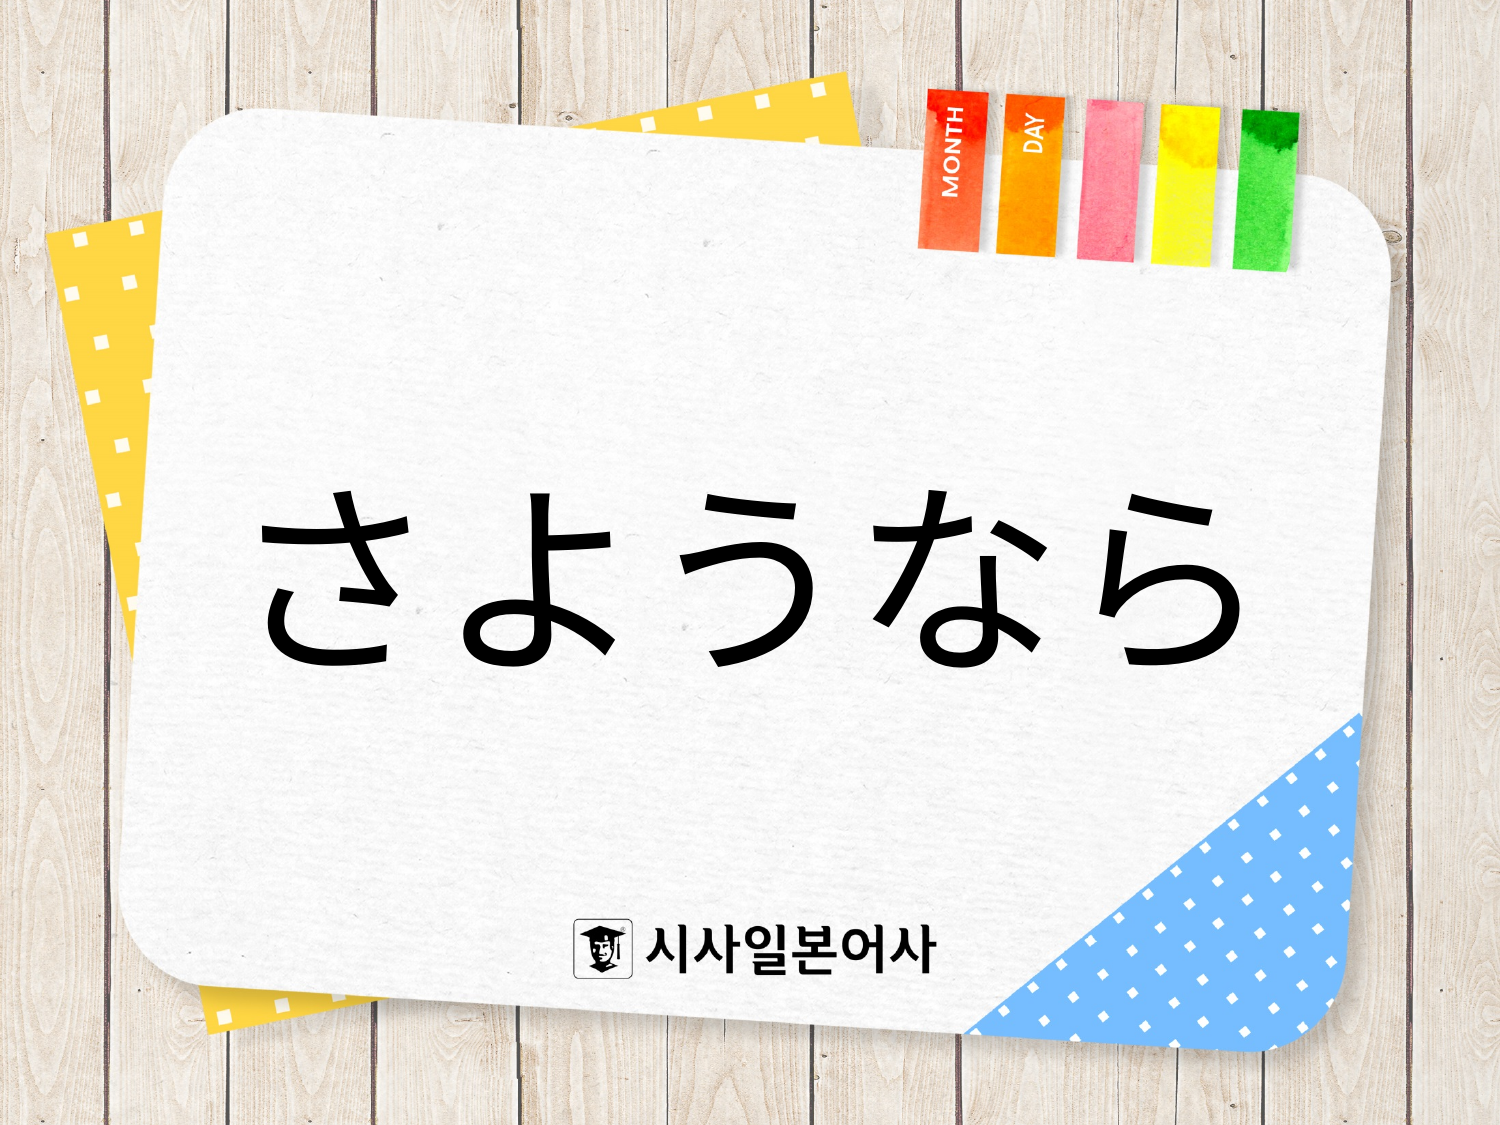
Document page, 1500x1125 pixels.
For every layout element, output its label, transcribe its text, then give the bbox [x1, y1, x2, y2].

title さようなら [75, 338, 1425, 811]
picture [0, 0, 1500, 1125]
